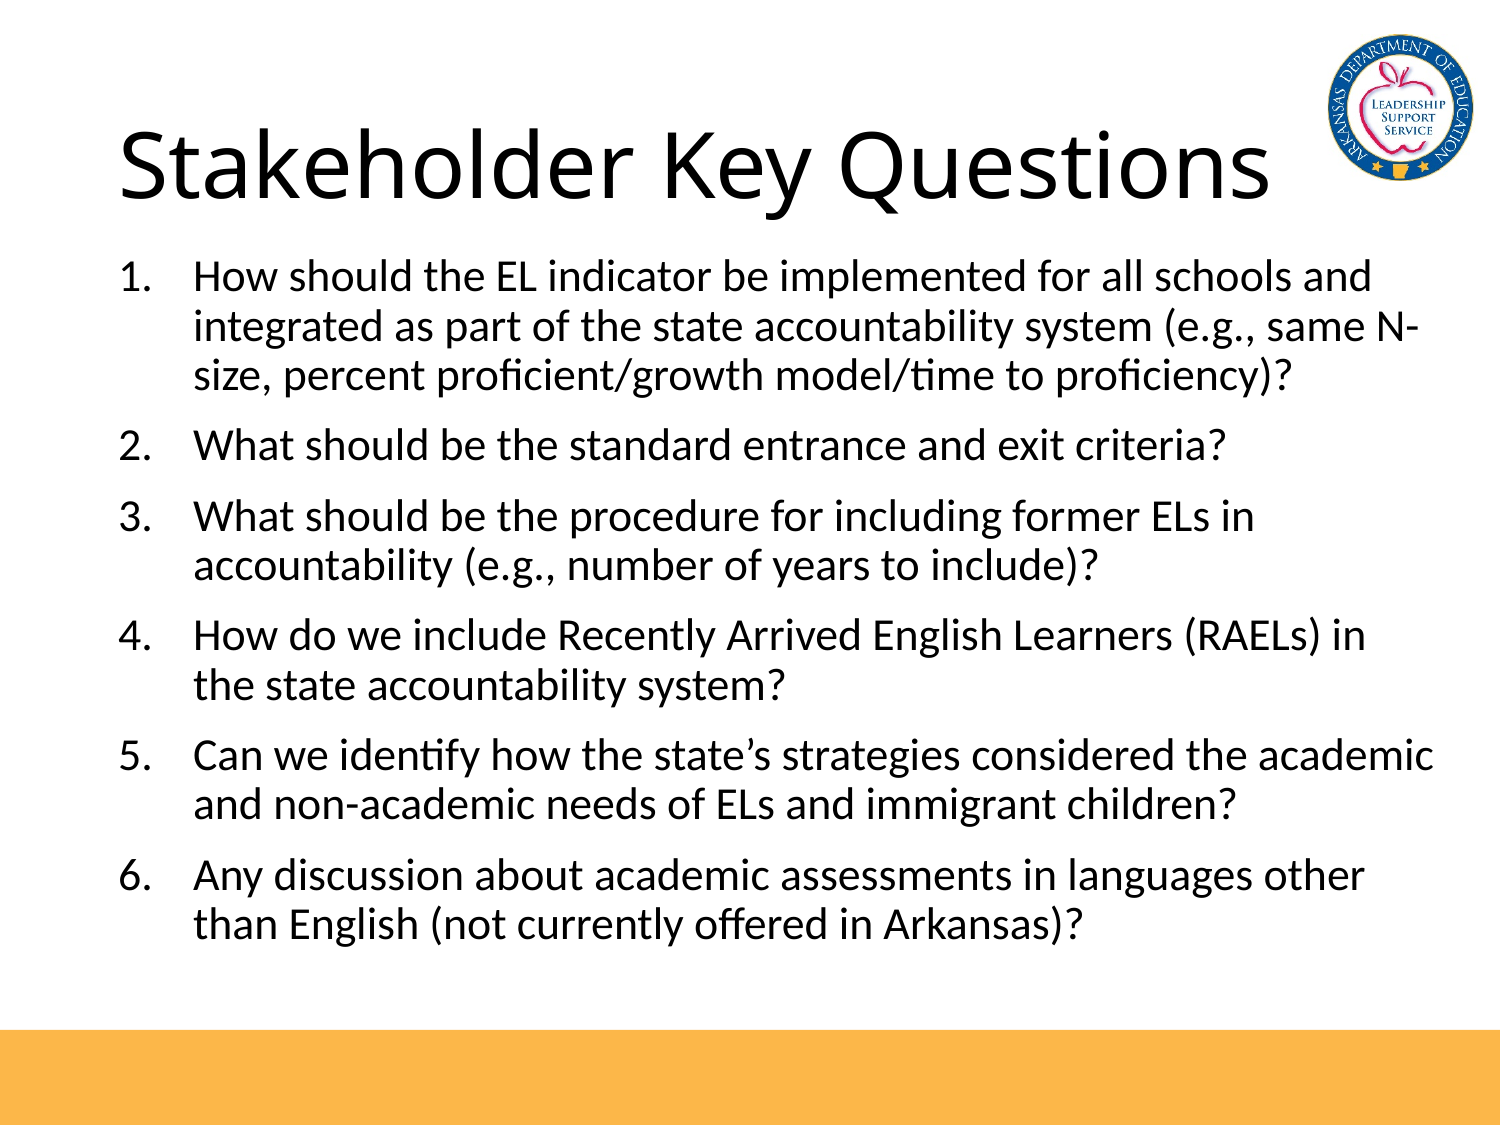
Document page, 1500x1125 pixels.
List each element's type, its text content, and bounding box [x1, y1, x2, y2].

picture [1327, 34, 1478, 181]
title Stakeholder Key Questions [103, 59, 1397, 244]
list How should the EL indicator be implemented for all schools and integrated as part of the state accountability system (e.g., same N-size, percent proficient/growth model/time to proficiency)? What should be the standard entrance and exit criteria? What should be the procedure for including former ELs in accountability (e.g., number of years to include)? How do we include Recently Arrived English Learners (RAELs) in the state accountability system? Can we identify how the state’s strategies considered the academic and non-academic needs of ELs and immigrant children? Any discussion about academic assessments in languages other than English (not currently offered in Arkansas)? [103, 244, 1450, 941]
